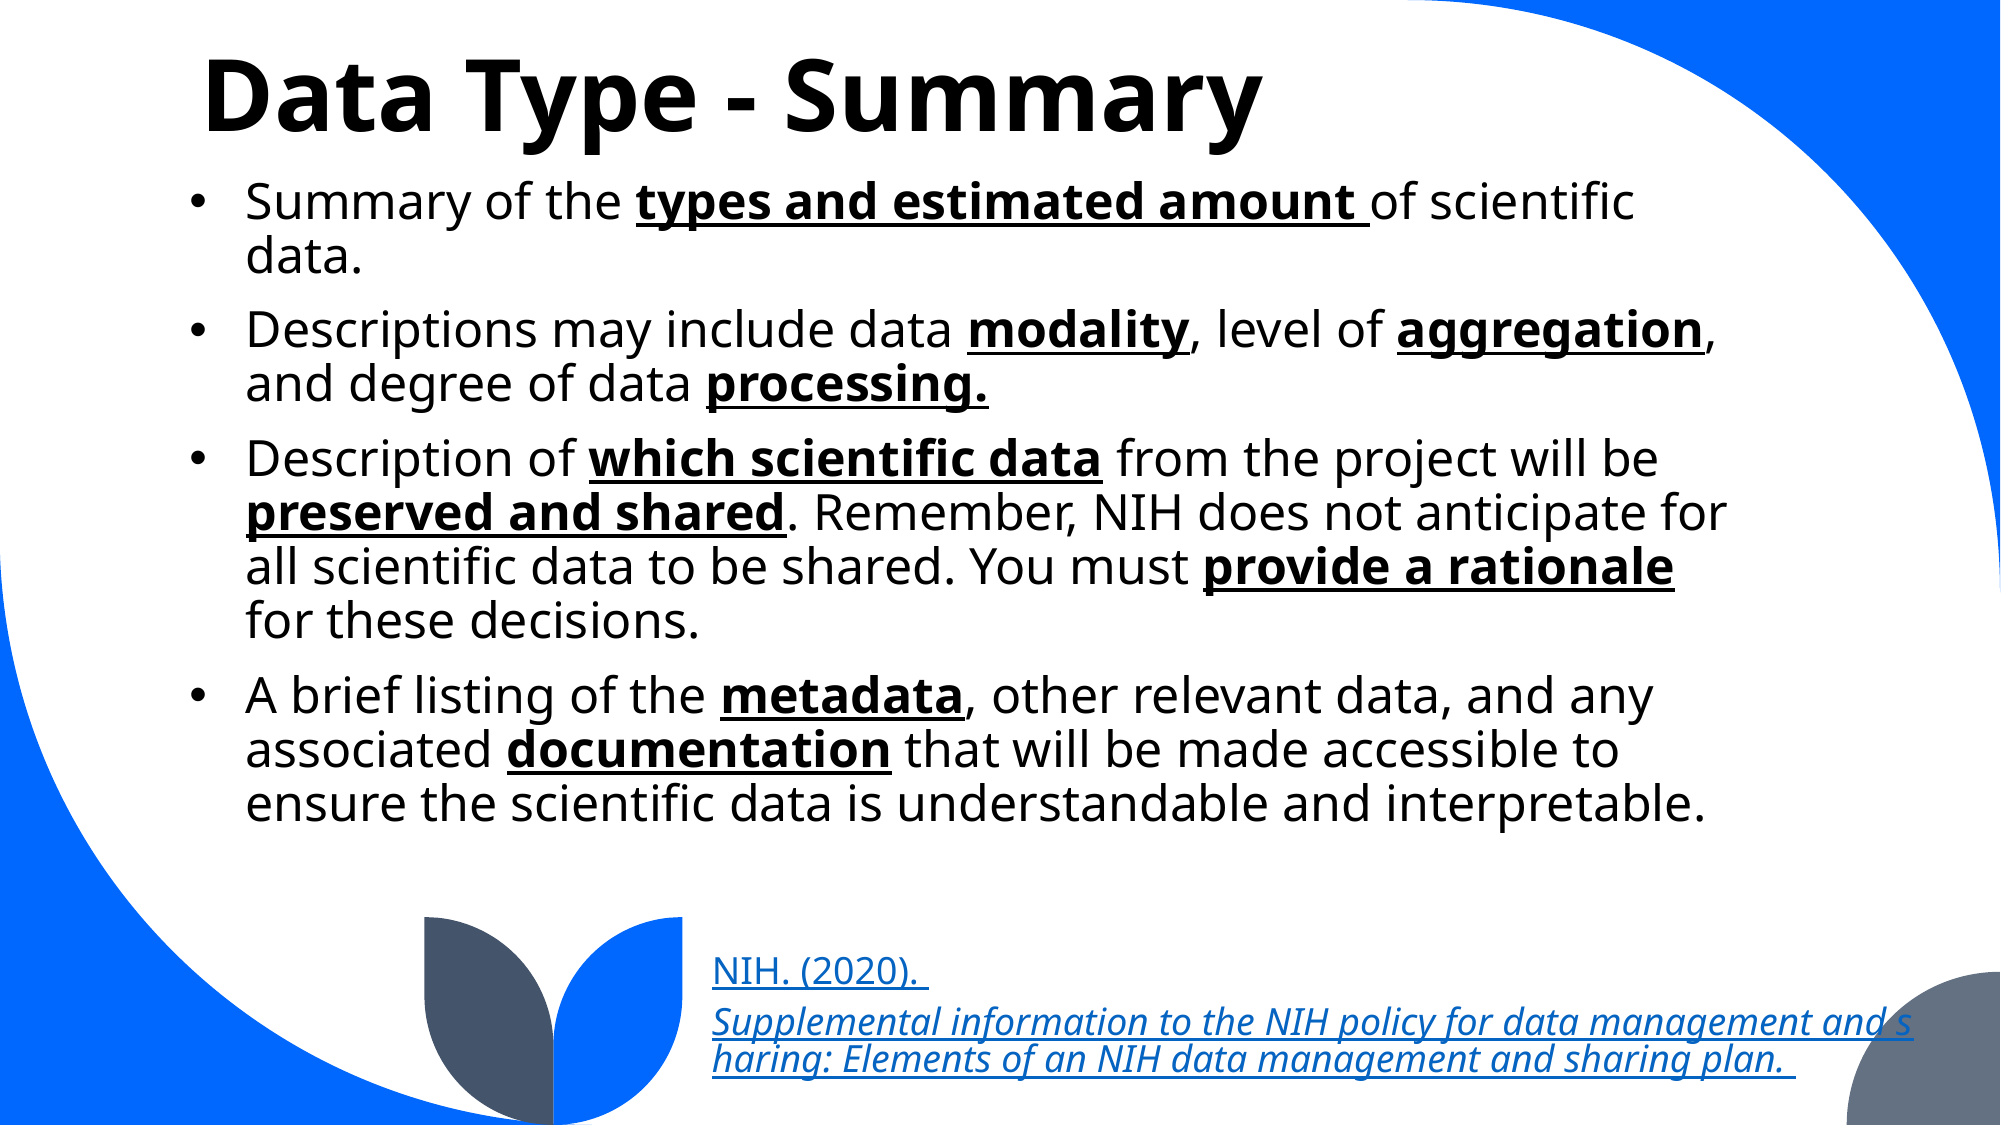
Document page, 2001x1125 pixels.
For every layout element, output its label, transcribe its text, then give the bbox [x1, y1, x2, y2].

list Summary of the types and estimated amount of scientific data. Descriptions may include data modality, level of aggregation, and degree of data processing. Description of which scientific data from the project will be preserved and shared. Remember, NIH does not anticipate for all scientific data to be shared. You must provide a rationale for these decisions. A brief listing of the metadata, other relevant data, and any associated documentation that will be made accessible to ensure the scientific data is understandable and interpretable. [174, 168, 1761, 736]
text_box NIH. (2020). Supplemental information to the NIH policy for data management and sharing: Elements of an NIH data management and sharing plan. [697, 939, 1947, 1057]
title Data Type - Summary [185, 34, 1790, 161]
